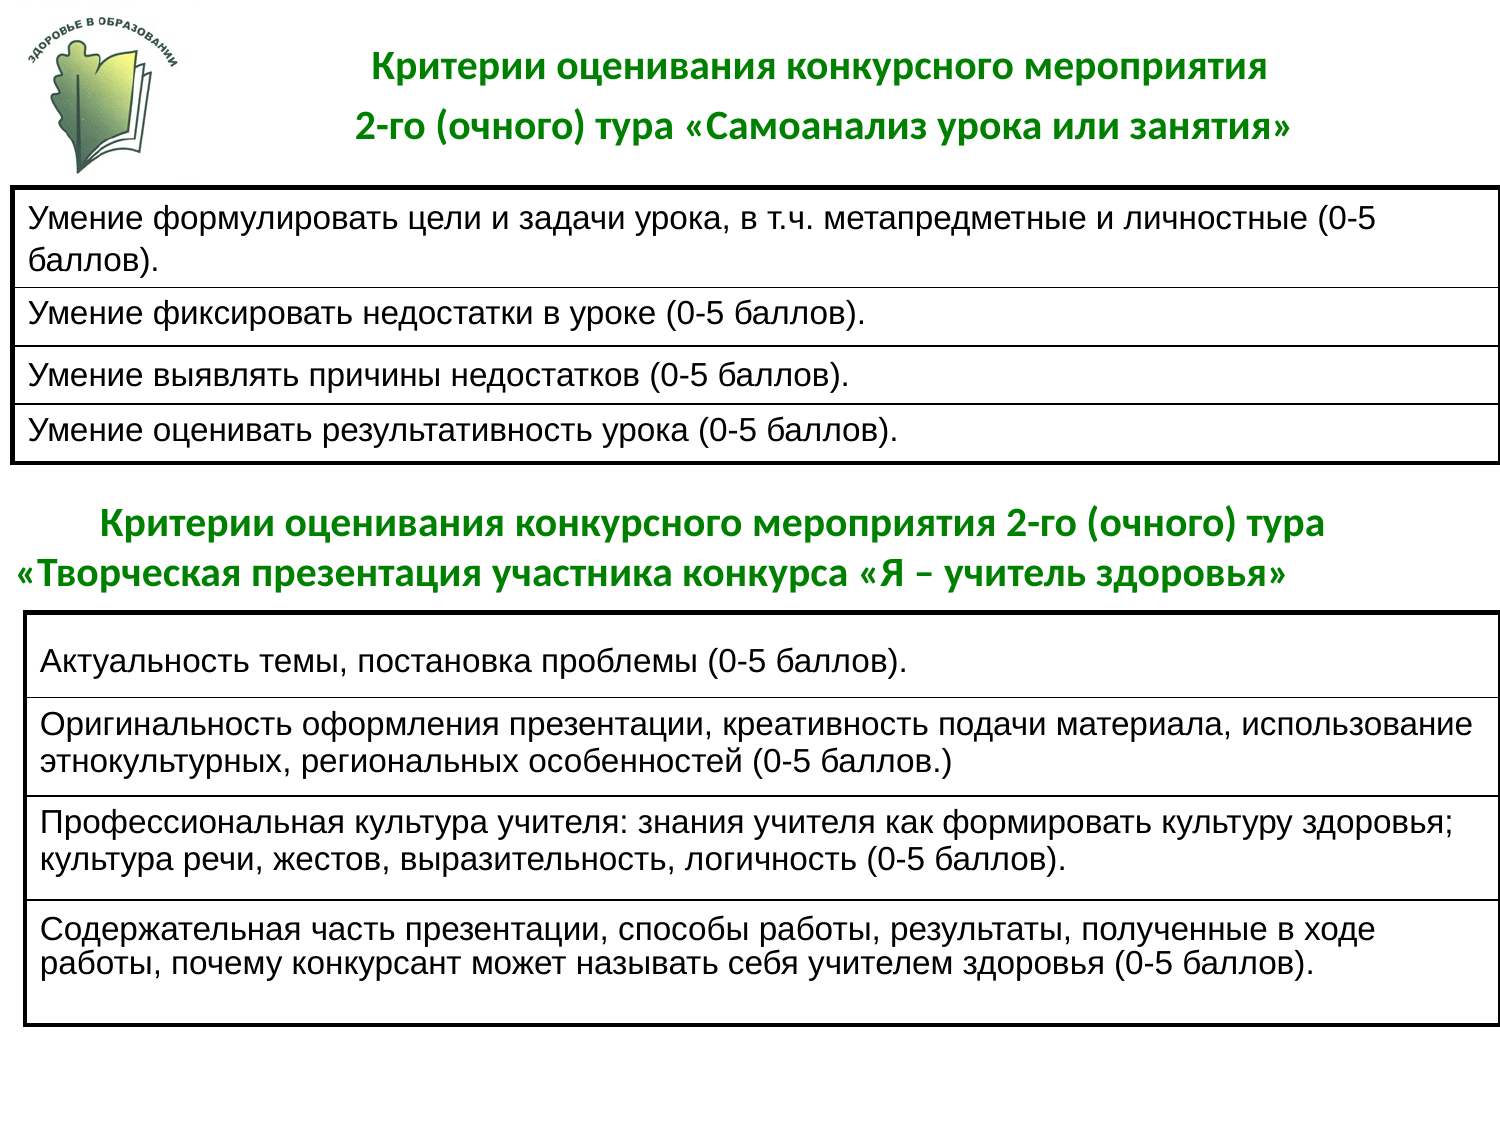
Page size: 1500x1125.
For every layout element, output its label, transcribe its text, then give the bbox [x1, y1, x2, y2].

picture [0, 0, 201, 185]
table_cell Профессиональная культура учителя: знания учителя как формировать культуру здоровья; культура речи, жестов, выразительность, логичность (0-5 баллов). [27, 797, 1498, 899]
table_header Умение формулировать цели и задачи урока, в т.ч. метапредметные и личностные (0-5 баллов). [15, 190, 1498, 287]
table_header Актуальность темы, постановка проблемы (0-5 баллов). [27, 615, 1498, 697]
table_cell Умение фиксировать недостатки в уроке (0-5 баллов). [15, 288, 1498, 345]
table_cell Умение выявлять причины недостатков (0-5 баллов). [15, 347, 1498, 403]
table_cell Умение оценивать результативность урока (0-5 баллов). [15, 405, 1498, 461]
table_cell Оригинальность оформления презентации, креативность подачи материала, использование этнокультурных, региональных особенностей (0-5 баллов.) [27, 698, 1498, 795]
text_box Критерии оценивания конкурсного мероприятия 2-го (очного) тура «Творческая презентация участника конкурса «Я – учитель здоровья» [0, 487, 1500, 653]
title Критерии оценивания конкурсного мероприятия 2-го (очного) тура «Самоанализ урока или занятия» [201, 0, 1475, 175]
table_cell Содержательная часть презентации, способы работы, результаты, полученные в ходе работы, почему конкурсант может называть себя учителем здоровья (0-5 баллов). [27, 901, 1498, 1023]
